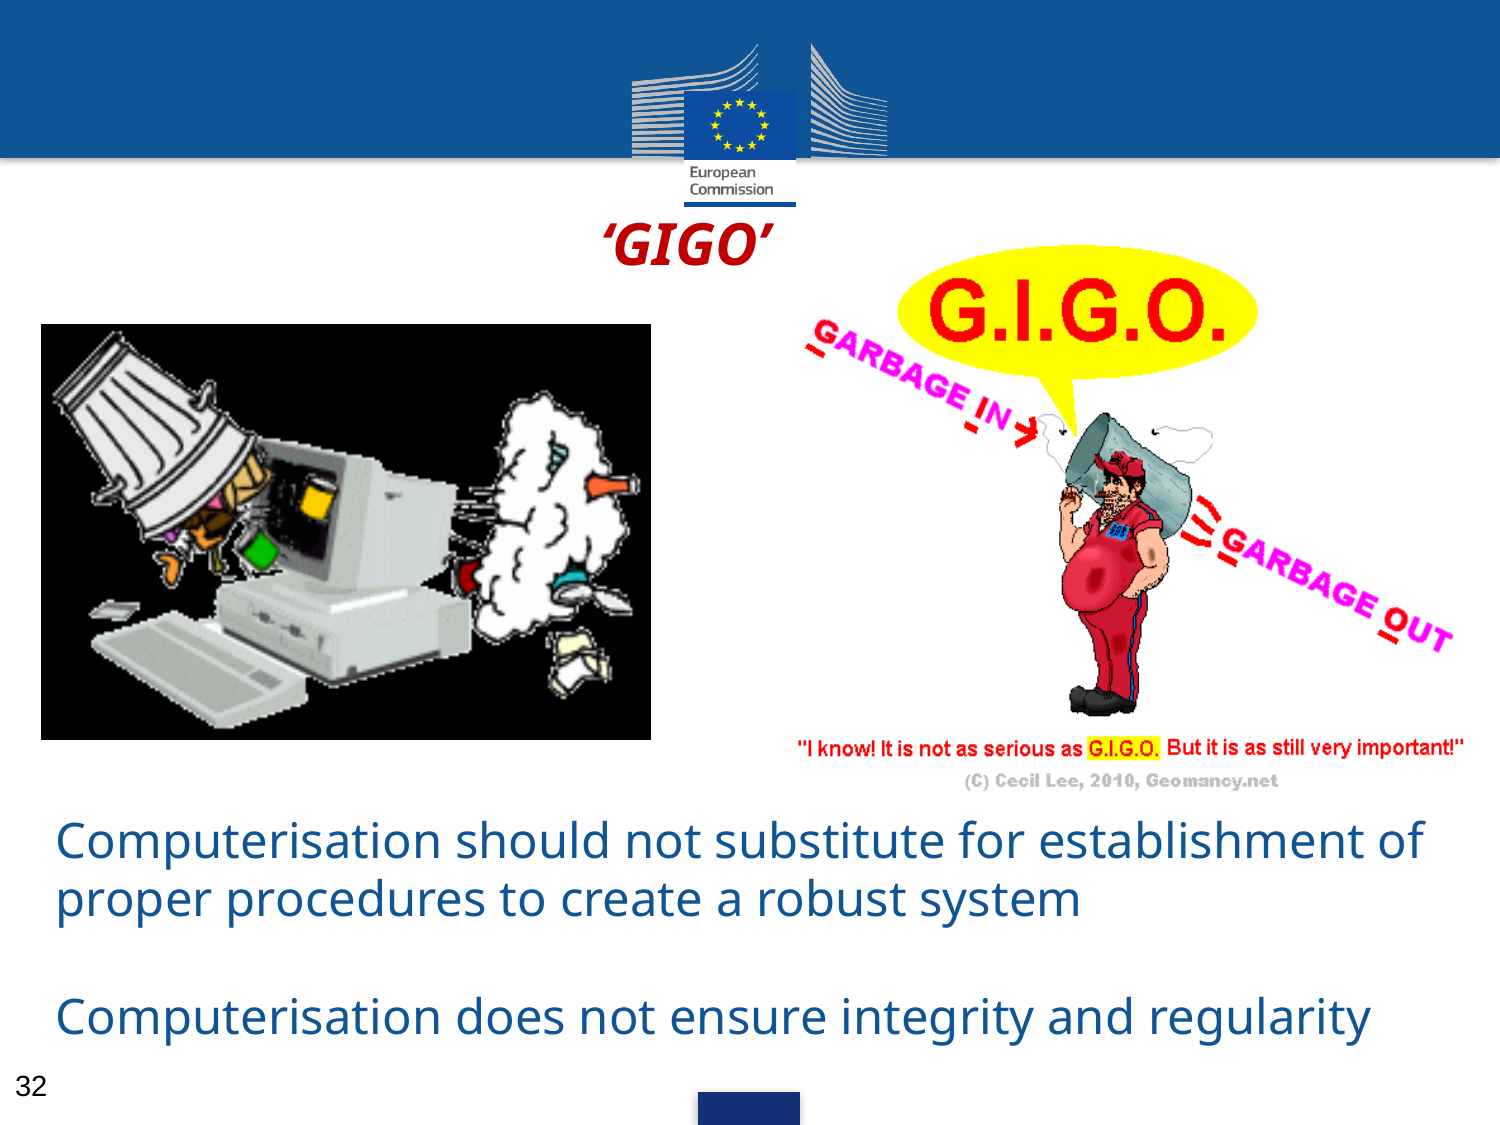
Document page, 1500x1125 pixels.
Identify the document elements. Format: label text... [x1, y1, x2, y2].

slide_number 32 [0, 1031, 476, 1111]
text_box ‘GIGO’ [0, 200, 1400, 315]
picture [790, 241, 1467, 803]
text_box Computerisation should not substitute for establishment of proper procedures to create a robust system Computerisation does not ensure integrity and regularity [41, 801, 1500, 1107]
picture [40, 324, 651, 740]
